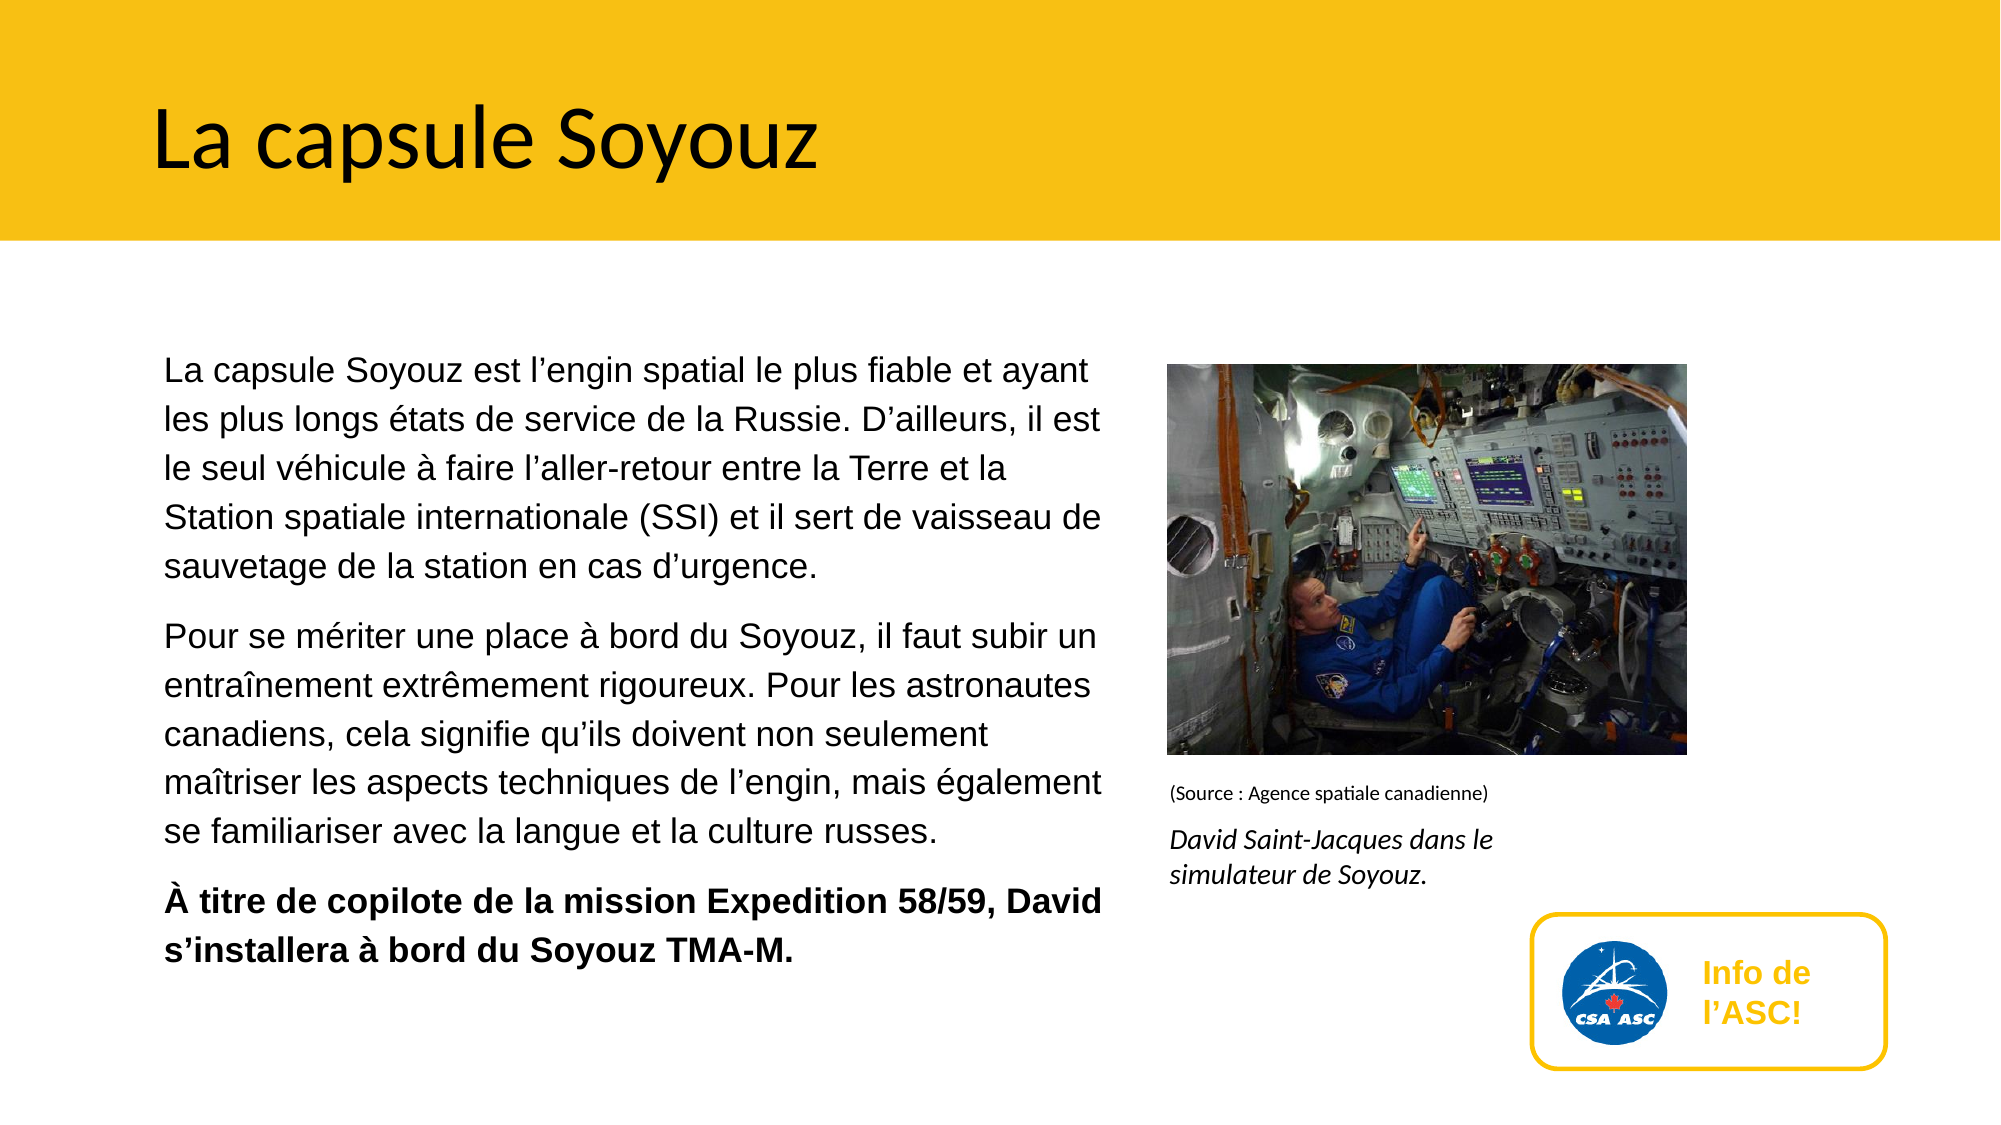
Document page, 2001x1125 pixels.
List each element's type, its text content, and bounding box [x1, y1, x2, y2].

title La capsule Soyouz [137, 52, 1863, 225]
text_box David Saint-Jacques dans le simulateur de Soyouz. [1154, 805, 1551, 910]
text_box (Source : Agence spatiale canadienne) [1154, 772, 1621, 813]
text_box [1531, 914, 1886, 1069]
text_box Info de l’ASC! [1687, 943, 1928, 1040]
picture [1166, 363, 1688, 756]
picture [1556, 936, 1670, 1050]
text_box La capsule Soyouz est l’engin spatial le plus fiable et ayant les plus longs états de service de la Russie. D’ailleurs, il est le seul véhicule à faire l’aller-retour entre la Terre et la Station spatiale internationale (SSI) et il sert de vaisseau de sauvetage de la station en cas d’urgence. Pour se mériter une place à bord du Soyouz, il faut subir un entraînement extrêmement rigoureux. Pour les astronautes canadiens, cela signifie qu’ils doivent non seulement maîtriser les aspects techniques de l’engin, mais également se familiariser avec la langue et la culture russes. À titre de copilote de la mission Expedition 58/59, David s’installera à bord du Soyouz TMA-M. [148, 326, 1124, 1011]
